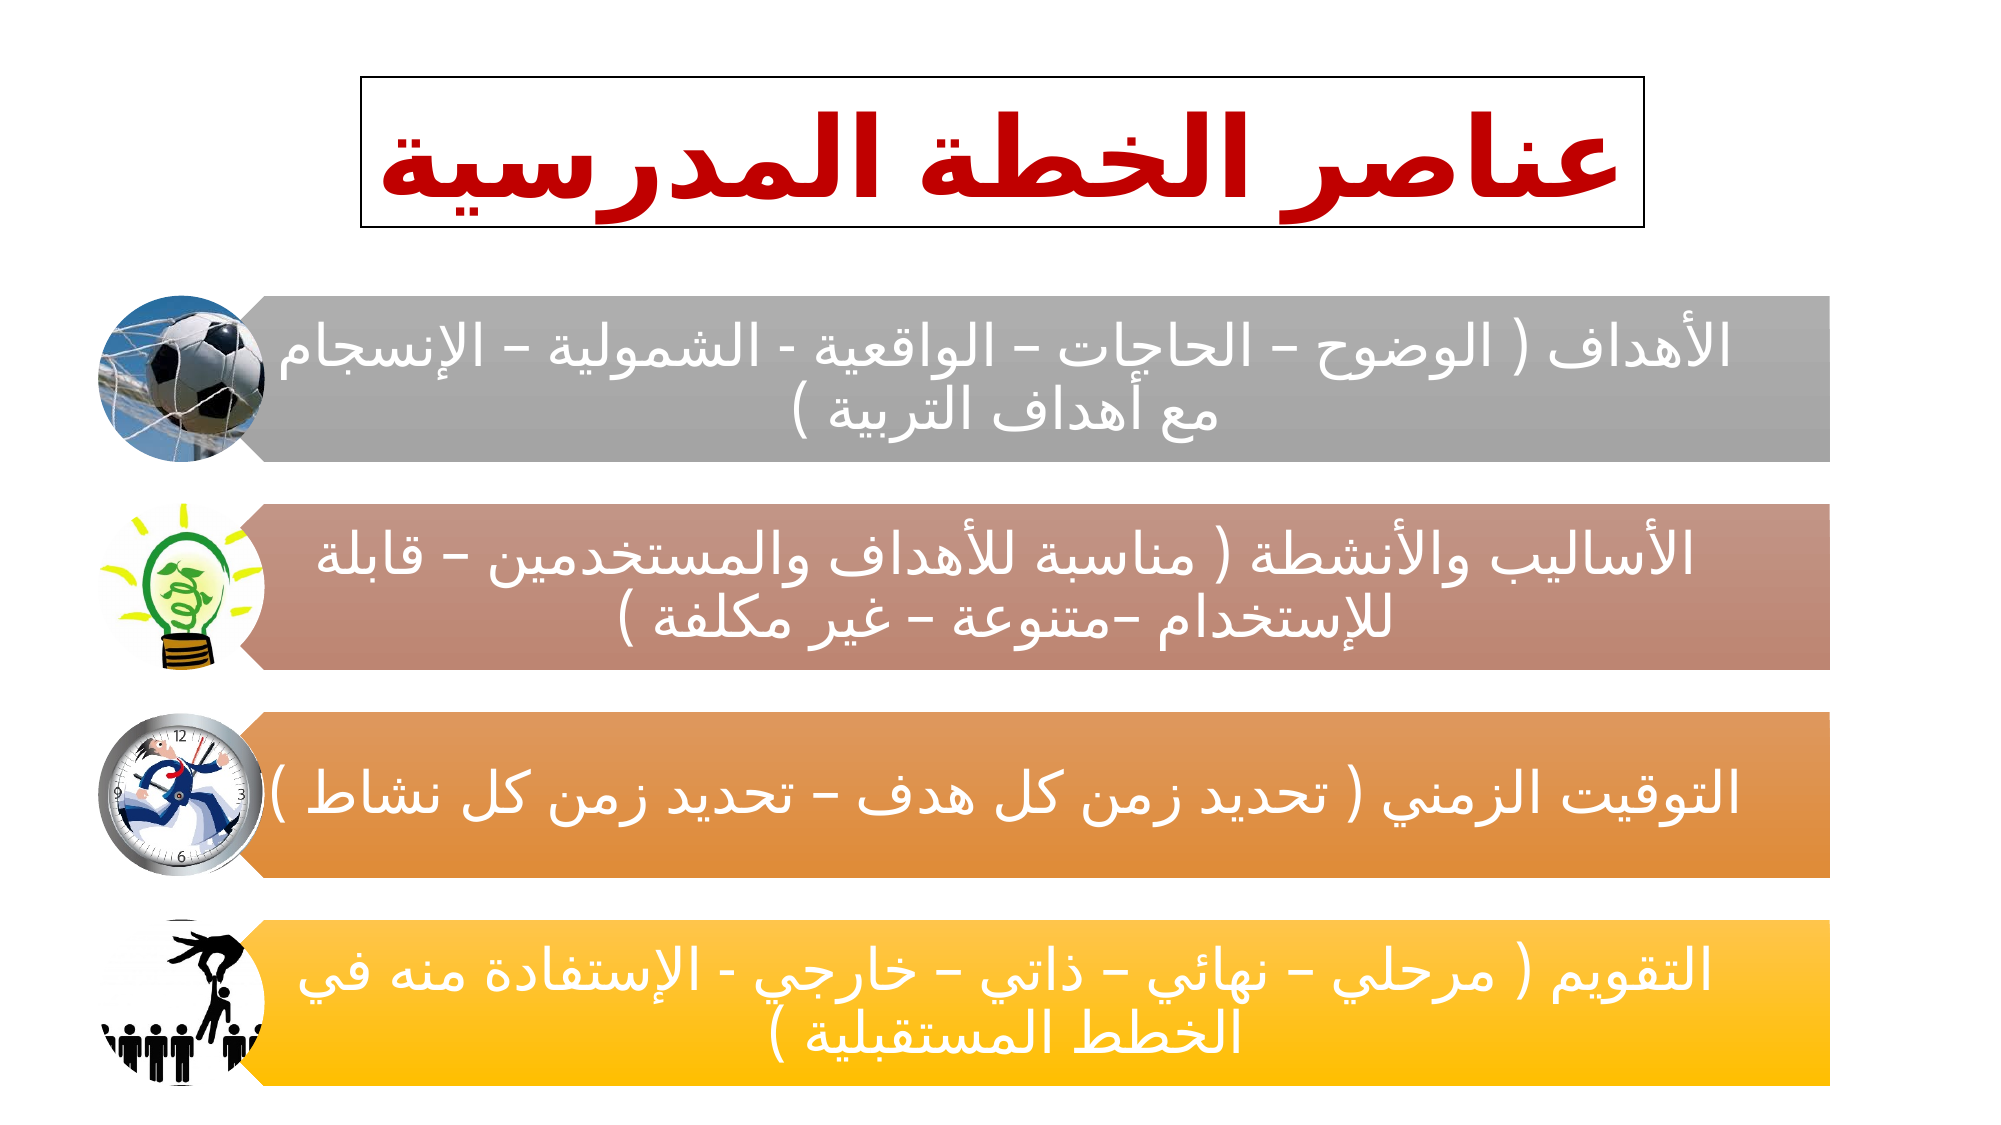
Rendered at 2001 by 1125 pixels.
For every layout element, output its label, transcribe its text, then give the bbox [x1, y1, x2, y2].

text_box عناصر الخطة المدرسية [360, 76, 1645, 228]
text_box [0, 295, 2000, 1087]
